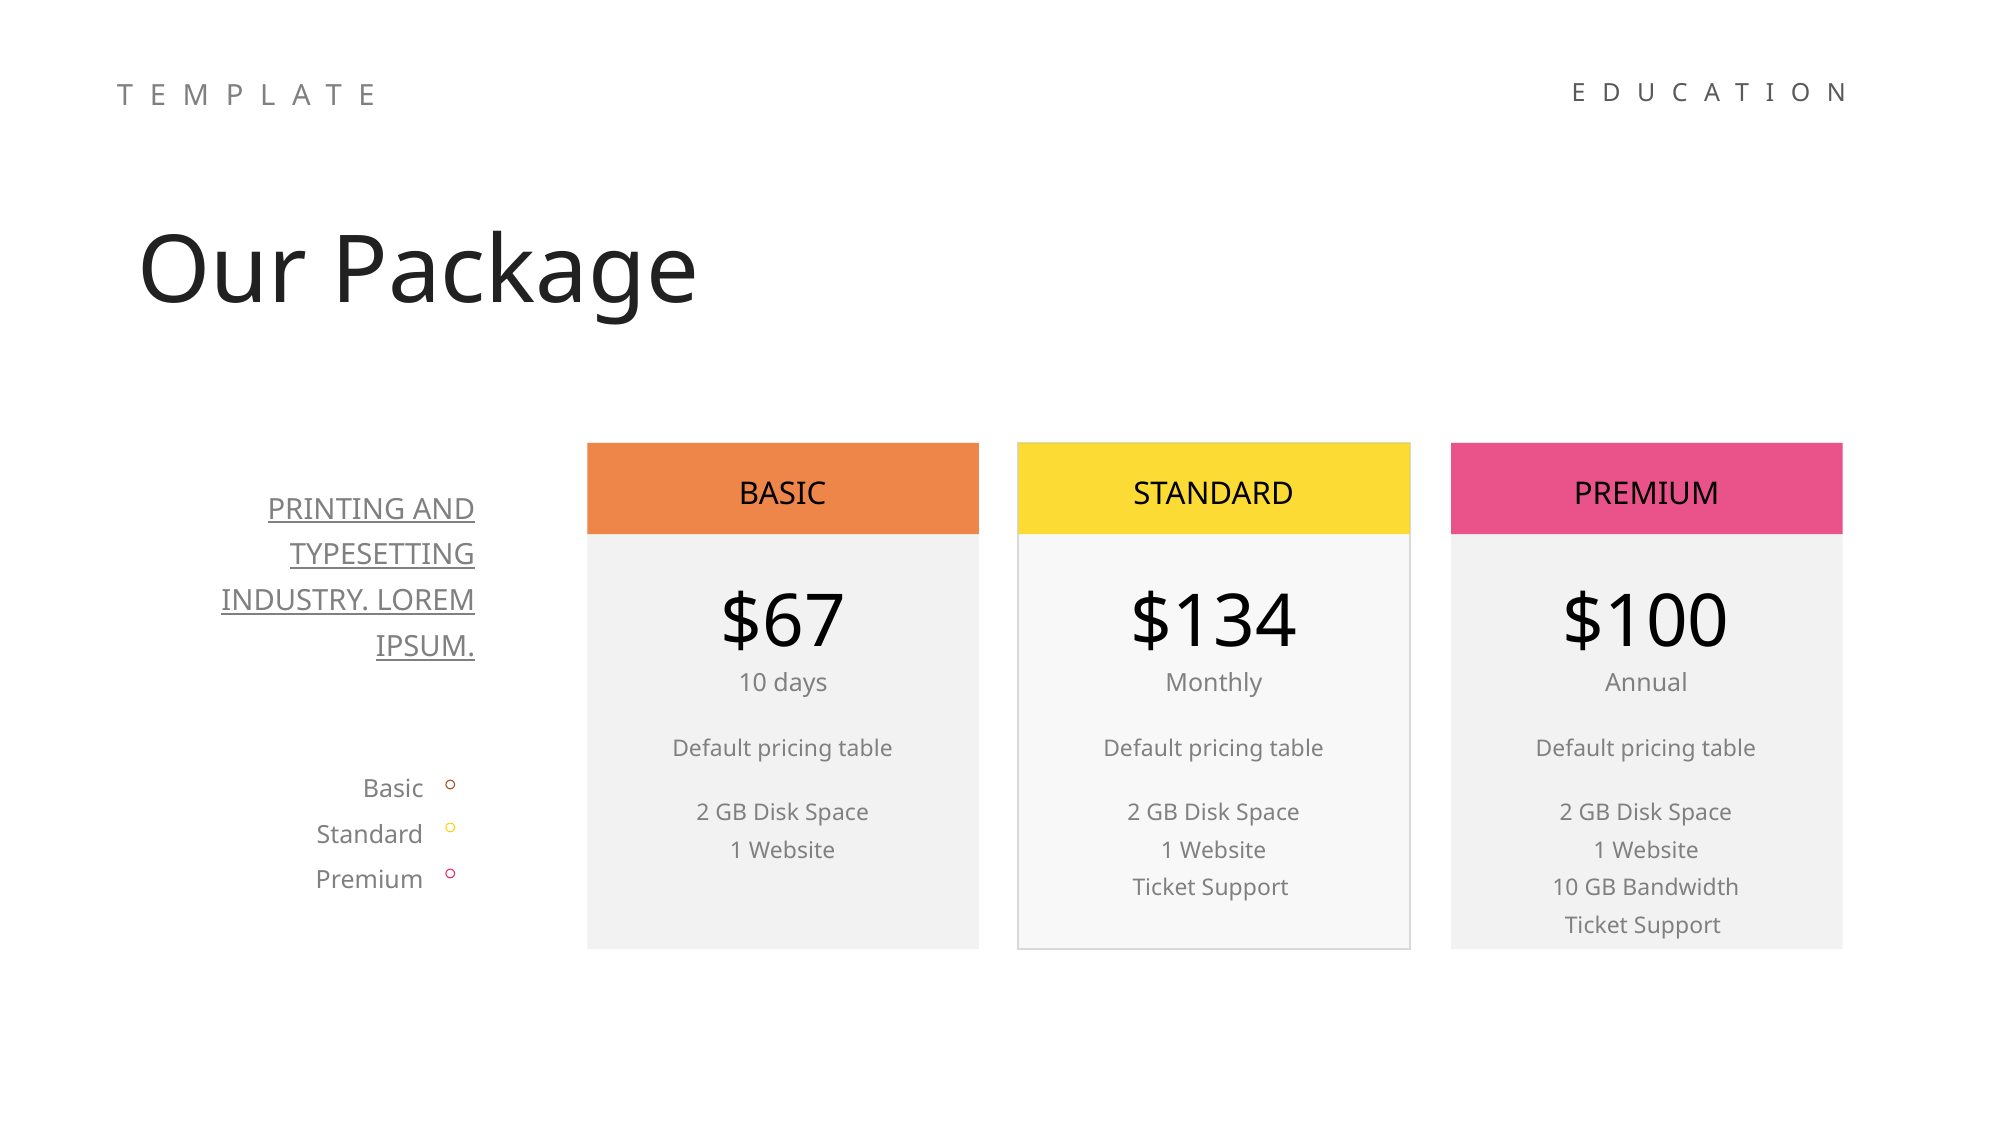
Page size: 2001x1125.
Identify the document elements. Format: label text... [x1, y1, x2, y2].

text_box 10 days [675, 659, 891, 697]
text_box $134 [1046, 566, 1383, 652]
text_box Default pricing table [1056, 725, 1372, 764]
text_box $100 [1478, 566, 1815, 652]
text_box BASIC [675, 466, 891, 511]
text_box Basic Standard Premium [241, 749, 439, 902]
text_box [586, 442, 980, 535]
text_box PREMIUM [1471, 466, 1822, 511]
text_box 2 GB Disk Space 1 Website [640, 780, 926, 986]
text_box Annual [1539, 659, 1754, 697]
text_box Monthly [1106, 659, 1322, 697]
text_box [444, 779, 456, 790]
text_box Our Package [122, 201, 1032, 329]
text_box STANDARD [1038, 466, 1389, 511]
text_box $67 [615, 566, 952, 652]
text_box [1017, 442, 1411, 535]
text_box EDUCATION [1484, 68, 1862, 114]
text_box 2 GB Disk Space 1 Website Ticket Support [1071, 780, 1357, 986]
text_box Default pricing table [1488, 725, 1804, 764]
text_box [1017, 535, 1411, 950]
text_box [444, 821, 456, 833]
text_box [1450, 442, 1844, 535]
text_box [1450, 535, 1844, 950]
text_box [444, 868, 456, 879]
text_box 2 GB Disk Space 1 Website 10 GB Bandwidth Ticket Support [1503, 780, 1789, 986]
text_box [586, 535, 980, 950]
text_box Default pricing table [625, 725, 941, 764]
text_box TEMPLATE [102, 68, 670, 119]
text_box PRINTING AND TYPESETTING INDUSTRY. LOREM IPSUM. [157, 471, 490, 670]
